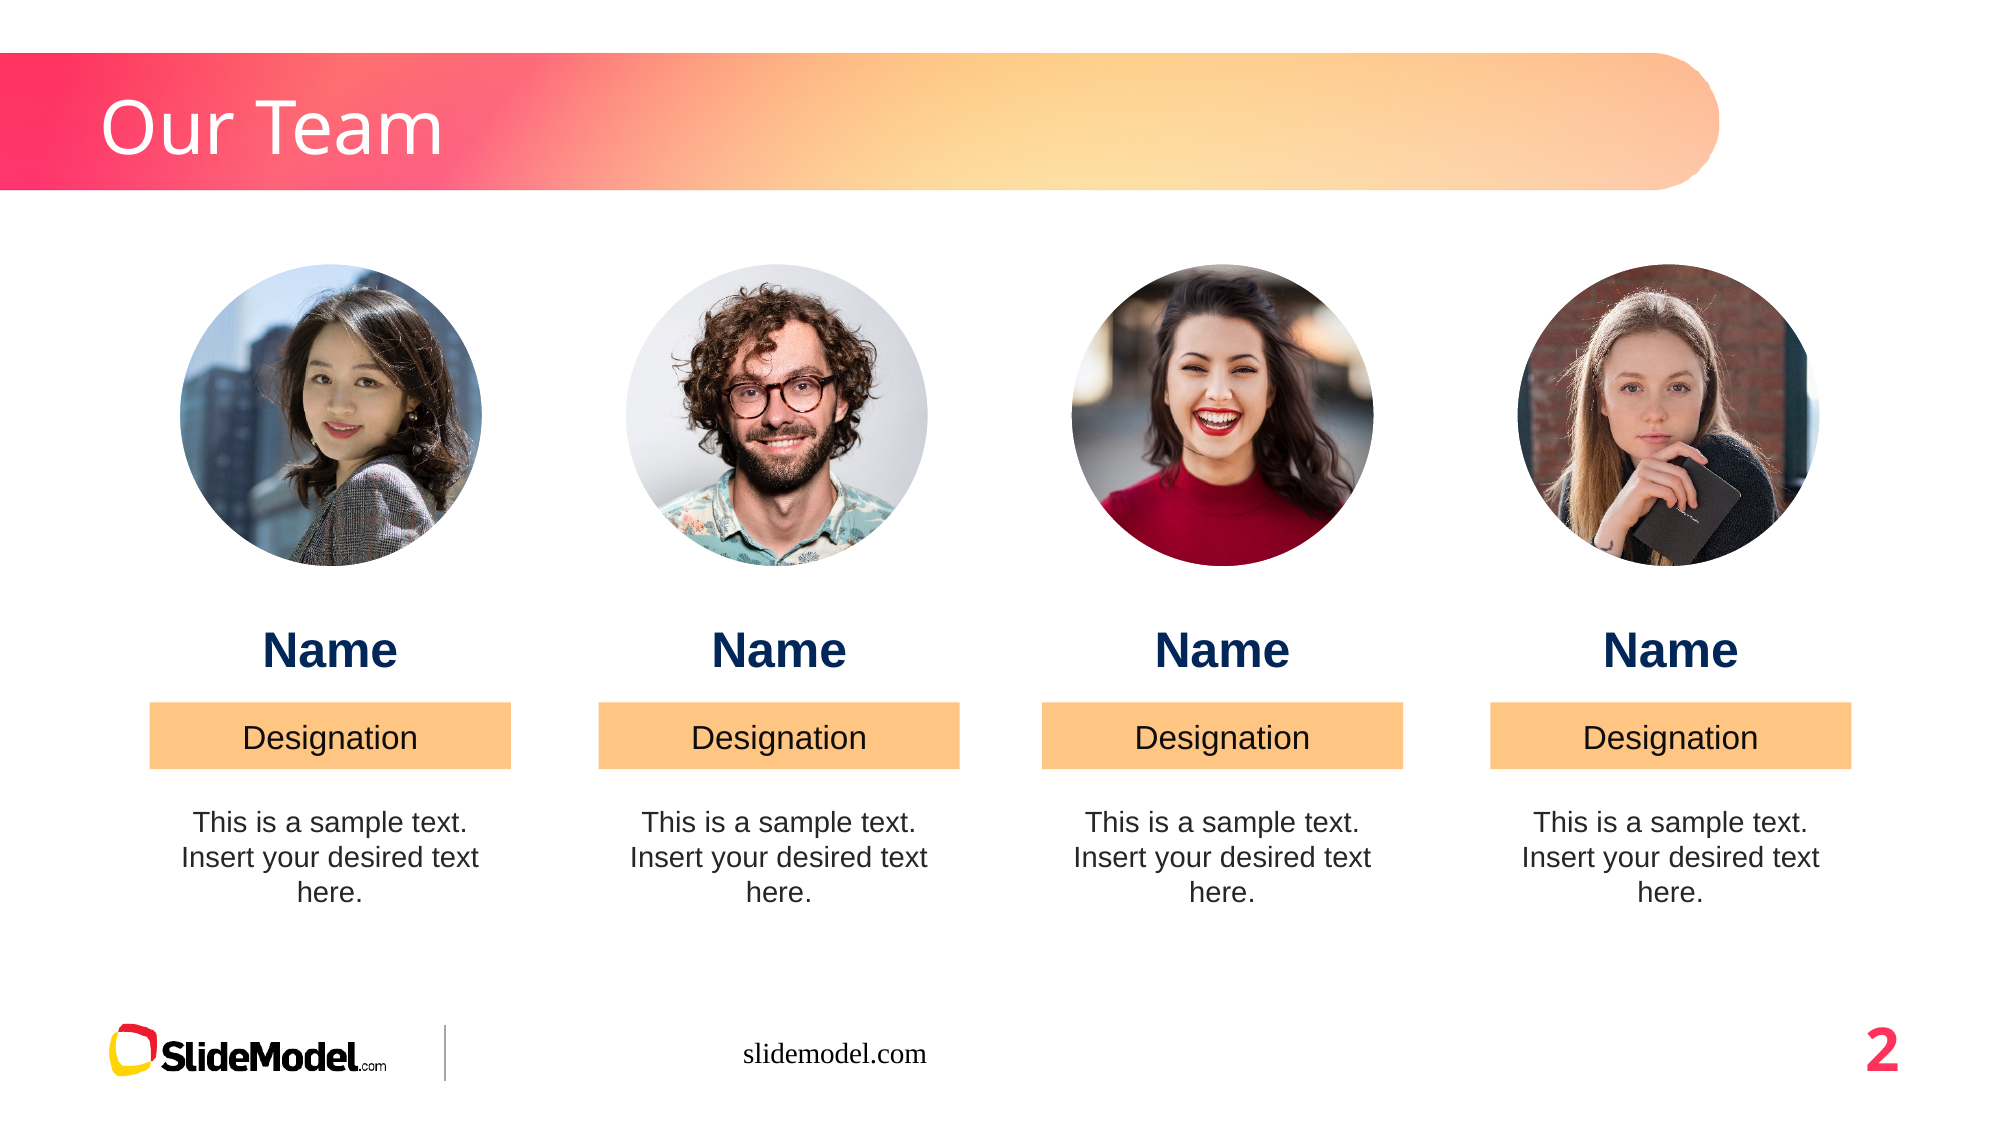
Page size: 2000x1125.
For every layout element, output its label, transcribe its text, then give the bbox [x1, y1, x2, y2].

picture [623, 261, 931, 569]
text_box Designation [149, 702, 511, 770]
text_box Designation [1490, 702, 1852, 770]
picture [1069, 261, 1377, 569]
text_box Designation [1042, 702, 1404, 770]
picture [1514, 261, 1822, 569]
text_box Name [1490, 609, 1852, 685]
text_box Name [149, 609, 511, 685]
text_box Name [1042, 609, 1404, 685]
text_box Name [598, 609, 960, 685]
text_box This is a sample text. Insert your desired text here. [1490, 795, 1852, 916]
text_box This is a sample text. Insert your desired text here. [149, 795, 511, 916]
title Our Team [99, 66, 1900, 183]
slide_number 2 [1432, 1022, 1900, 1083]
footer slidemodel.com [518, 1022, 1152, 1083]
picture [177, 261, 485, 569]
text_box Designation [598, 702, 960, 770]
text_box This is a sample text. Insert your desired text here. [1042, 795, 1404, 916]
picture [0, 19, 2000, 226]
text_box This is a sample text. Insert your desired text here. [598, 795, 960, 916]
picture [99, 1004, 407, 1095]
